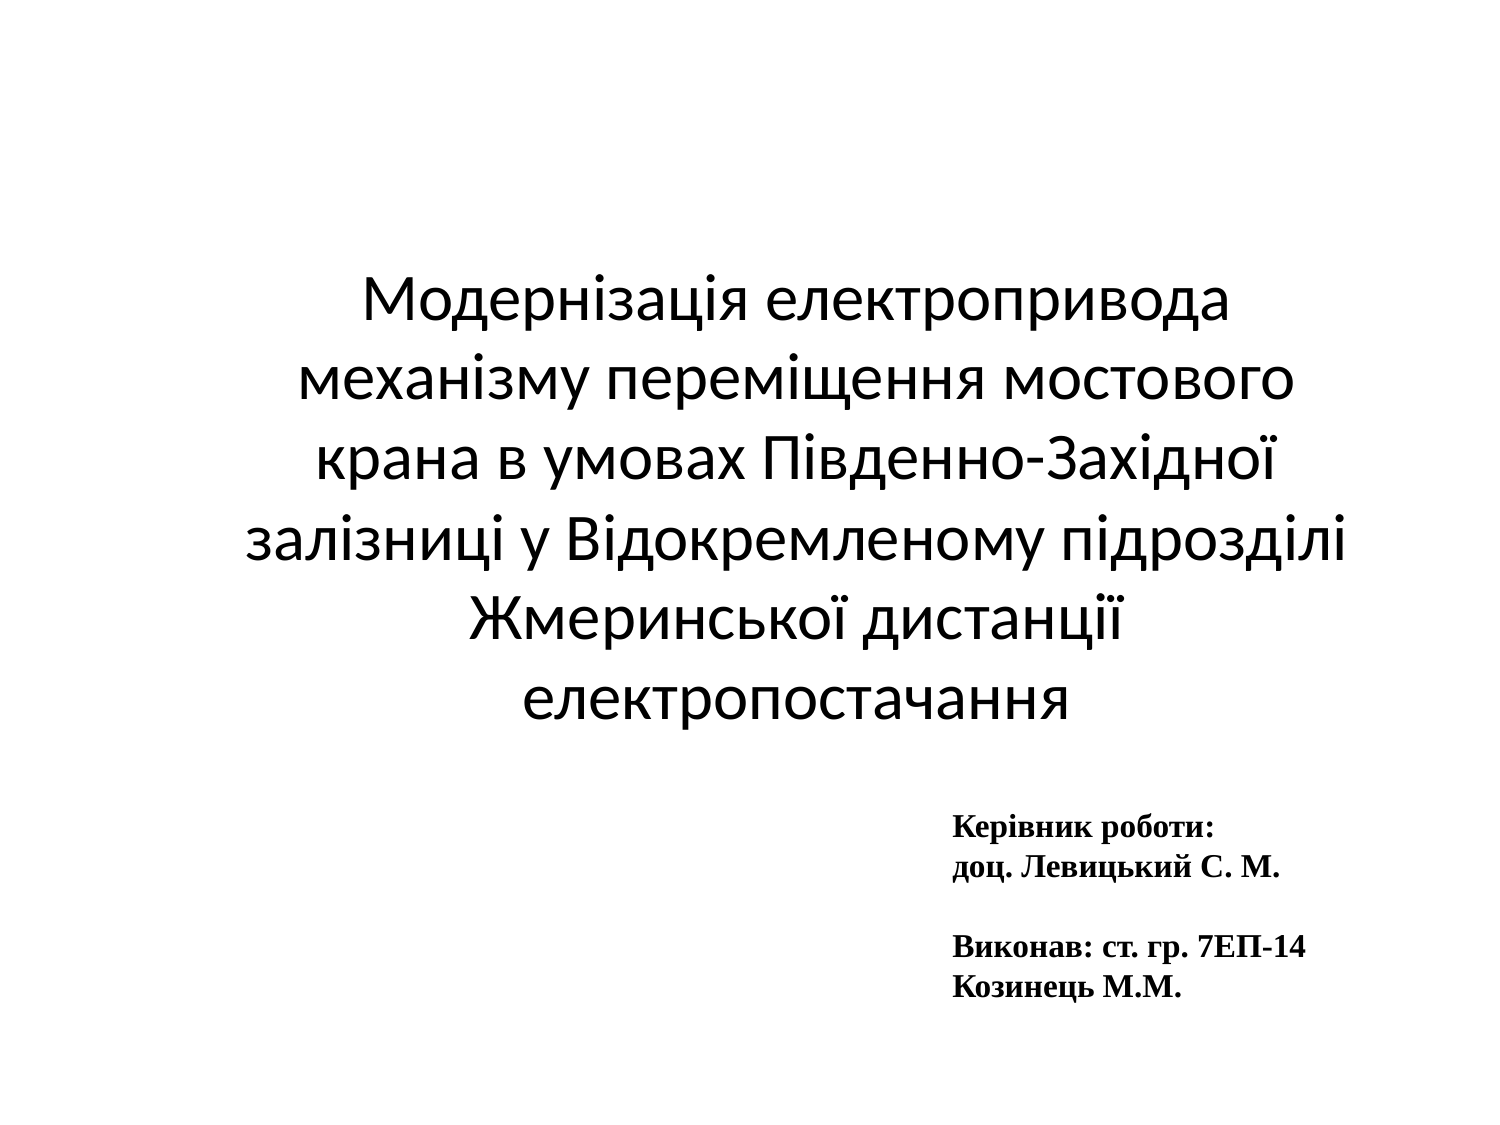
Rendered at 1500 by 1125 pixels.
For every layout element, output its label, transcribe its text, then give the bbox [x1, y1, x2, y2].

text_box Модернізація електропривода механізму переміщення мостового крана в умовах Південно-Західної залізниці у Відокремленому підрозділі Жмеринської дистанції електропостачання [199, 246, 1395, 741]
text_box Керівник роботи: доц. Левицький С. М. Виконав: ст. гр. 7ЕП-14 Козинець М.М. [937, 796, 1407, 1012]
